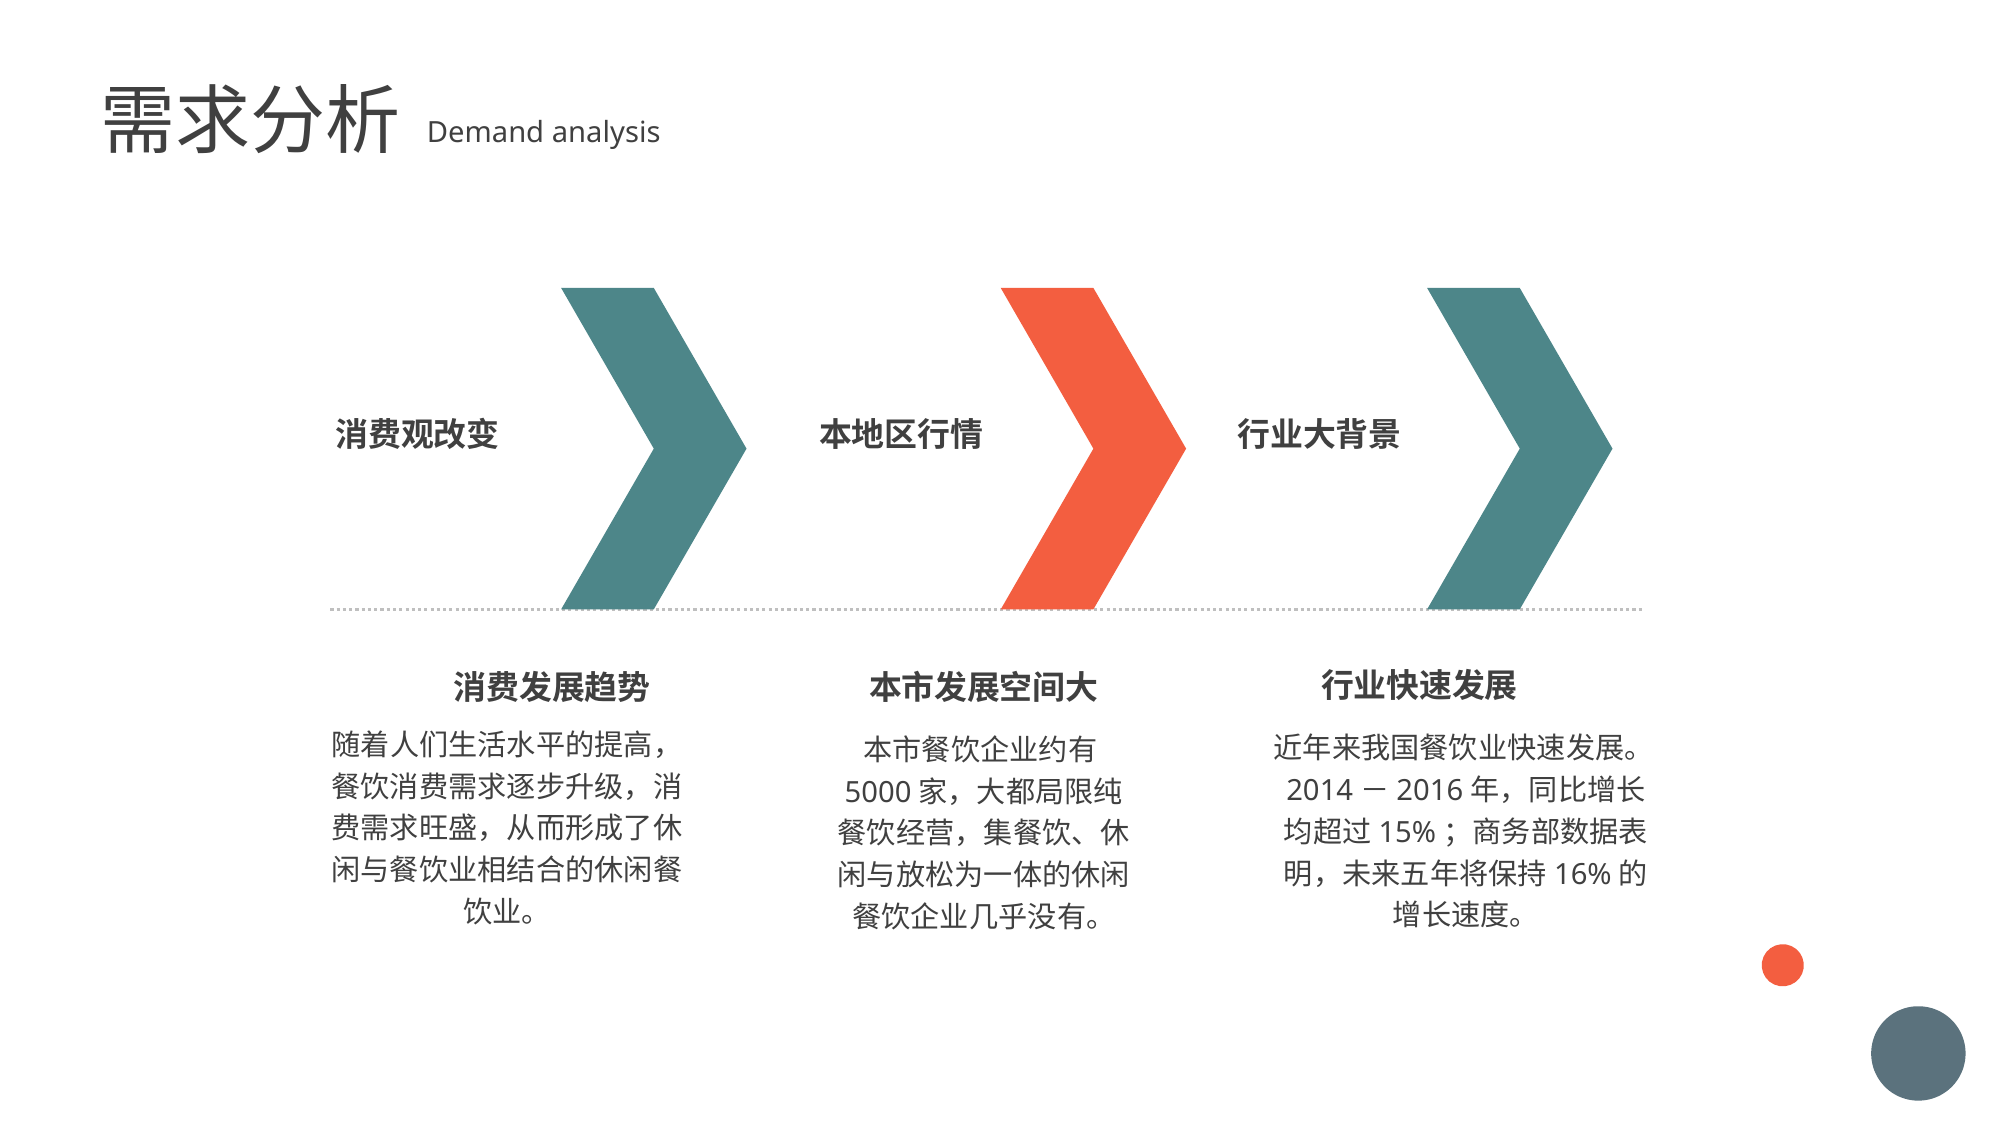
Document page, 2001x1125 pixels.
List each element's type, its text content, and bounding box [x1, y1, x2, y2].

text_box 行业快速发展 [1306, 657, 1533, 712]
text_box 随着人们生活水平的提高，餐饮消费需求逐步升级，消费需求旺盛，从而形成了休闲与餐饮业相结合的休闲餐饮业。 [312, 712, 702, 936]
text_box Demand analysis [412, 105, 807, 156]
text_box [1870, 1005, 1967, 1102]
text_box 近年来我国餐饮业快速发展。2014－2016年，同比增长均超过15%；商务部数据表明，未来五年将保持16%的增长速度。 [1258, 715, 1674, 939]
text_box 需求分析 [85, 65, 423, 171]
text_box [321, 287, 1613, 610]
text_box [1760, 943, 1805, 988]
text_box 本市发展空间大 [854, 659, 1114, 714]
text_box 消费发展趋势 [438, 659, 666, 712]
text_box 本市餐饮企业约有5000家，大都局限纯餐饮经营，集餐饮、休闲与放松为一体的休闲餐饮企业几乎没有。 [816, 717, 1152, 941]
